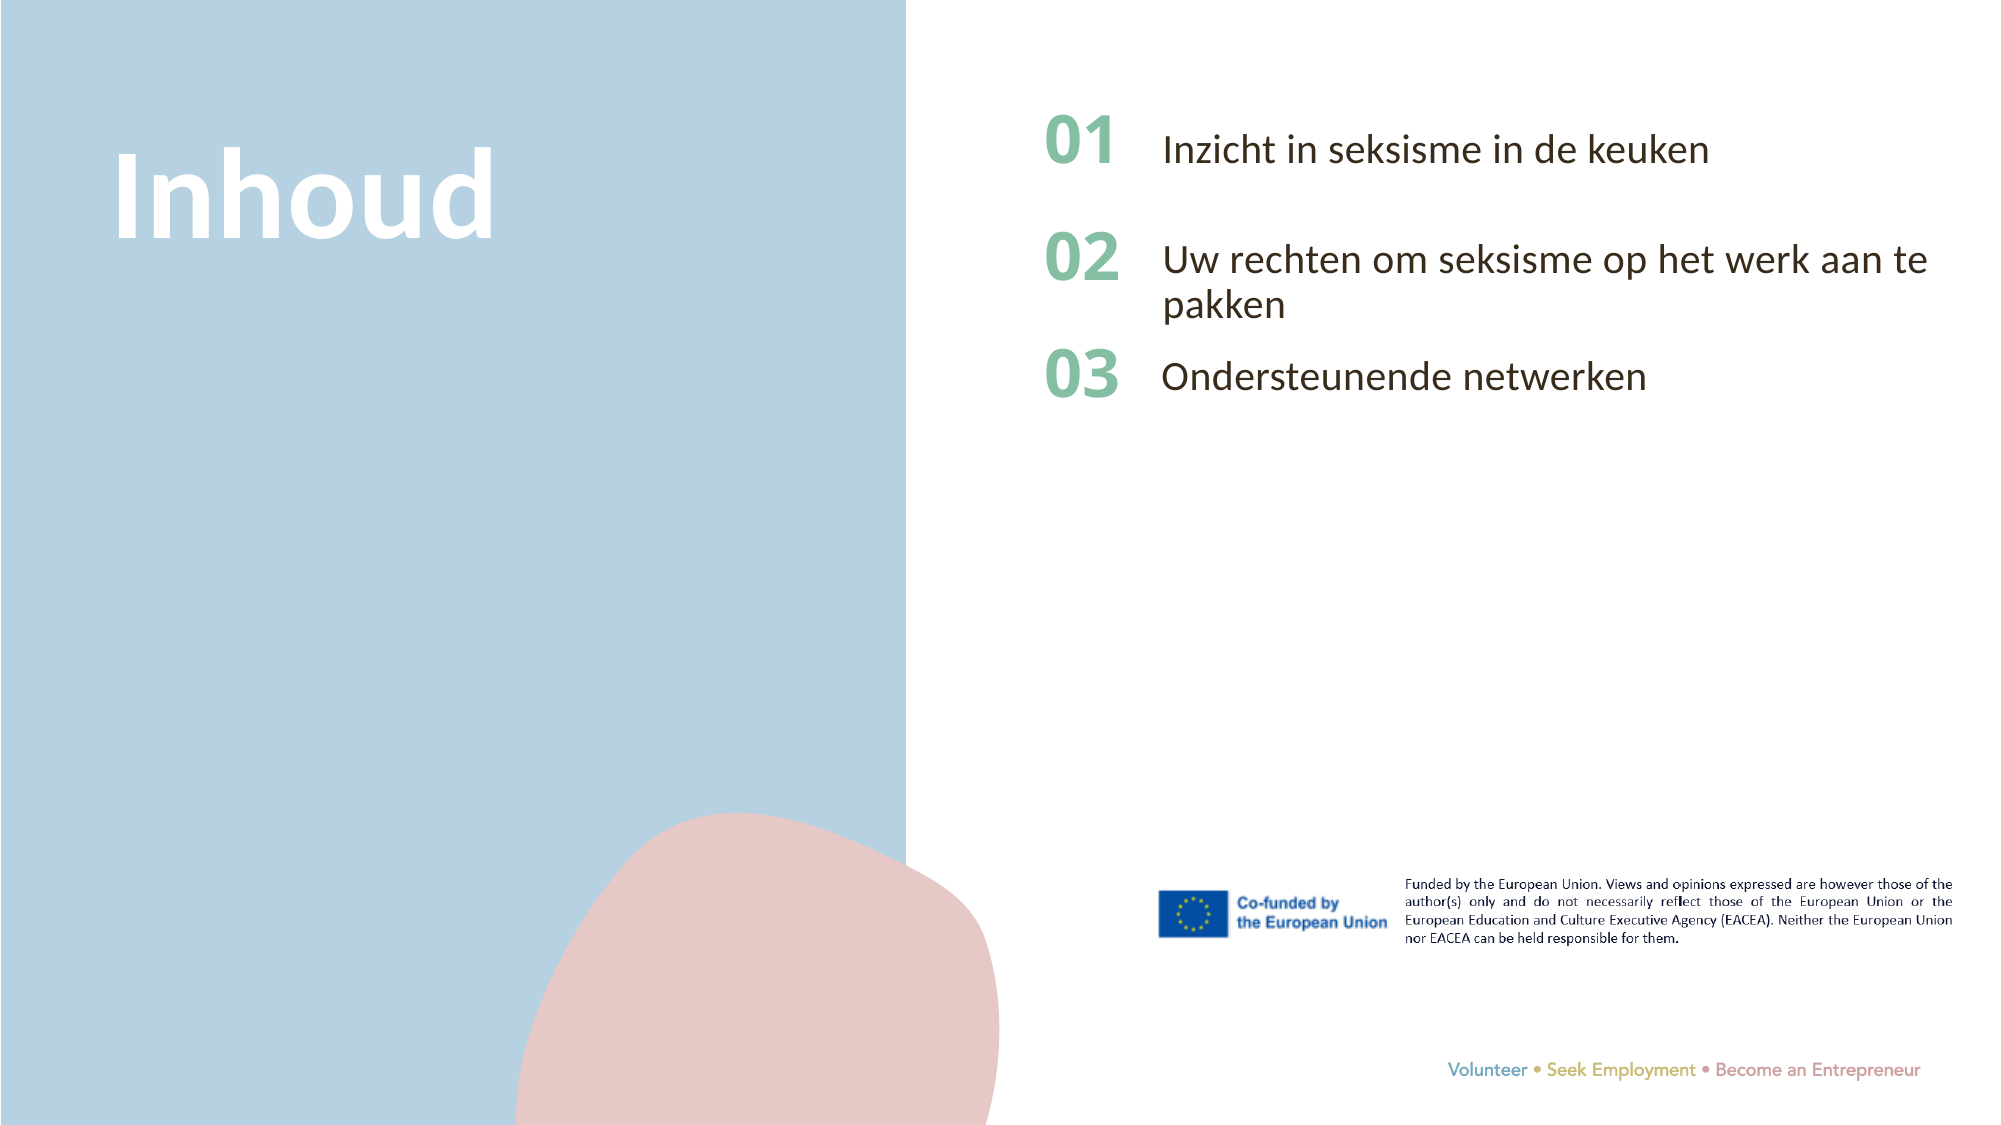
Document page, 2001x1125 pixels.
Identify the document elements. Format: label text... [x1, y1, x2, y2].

text_box Uw rechten om seksisme op het werk aan te pakken [1162, 237, 1931, 328]
text_box 02 [1044, 221, 1139, 295]
text_box Inhoud [907, 124, 1318, 265]
picture [1155, 861, 1967, 963]
text_box [1418, 1046, 1971, 1103]
text_box Ondersteunende netwerken [1161, 354, 1930, 400]
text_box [0, 0, 907, 1124]
text_box Inzicht in seksisme in de keuken [1162, 126, 1931, 172]
text_box 03 [1044, 338, 1139, 411]
text_box 01 [1044, 105, 1139, 178]
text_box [516, 812, 1000, 1124]
